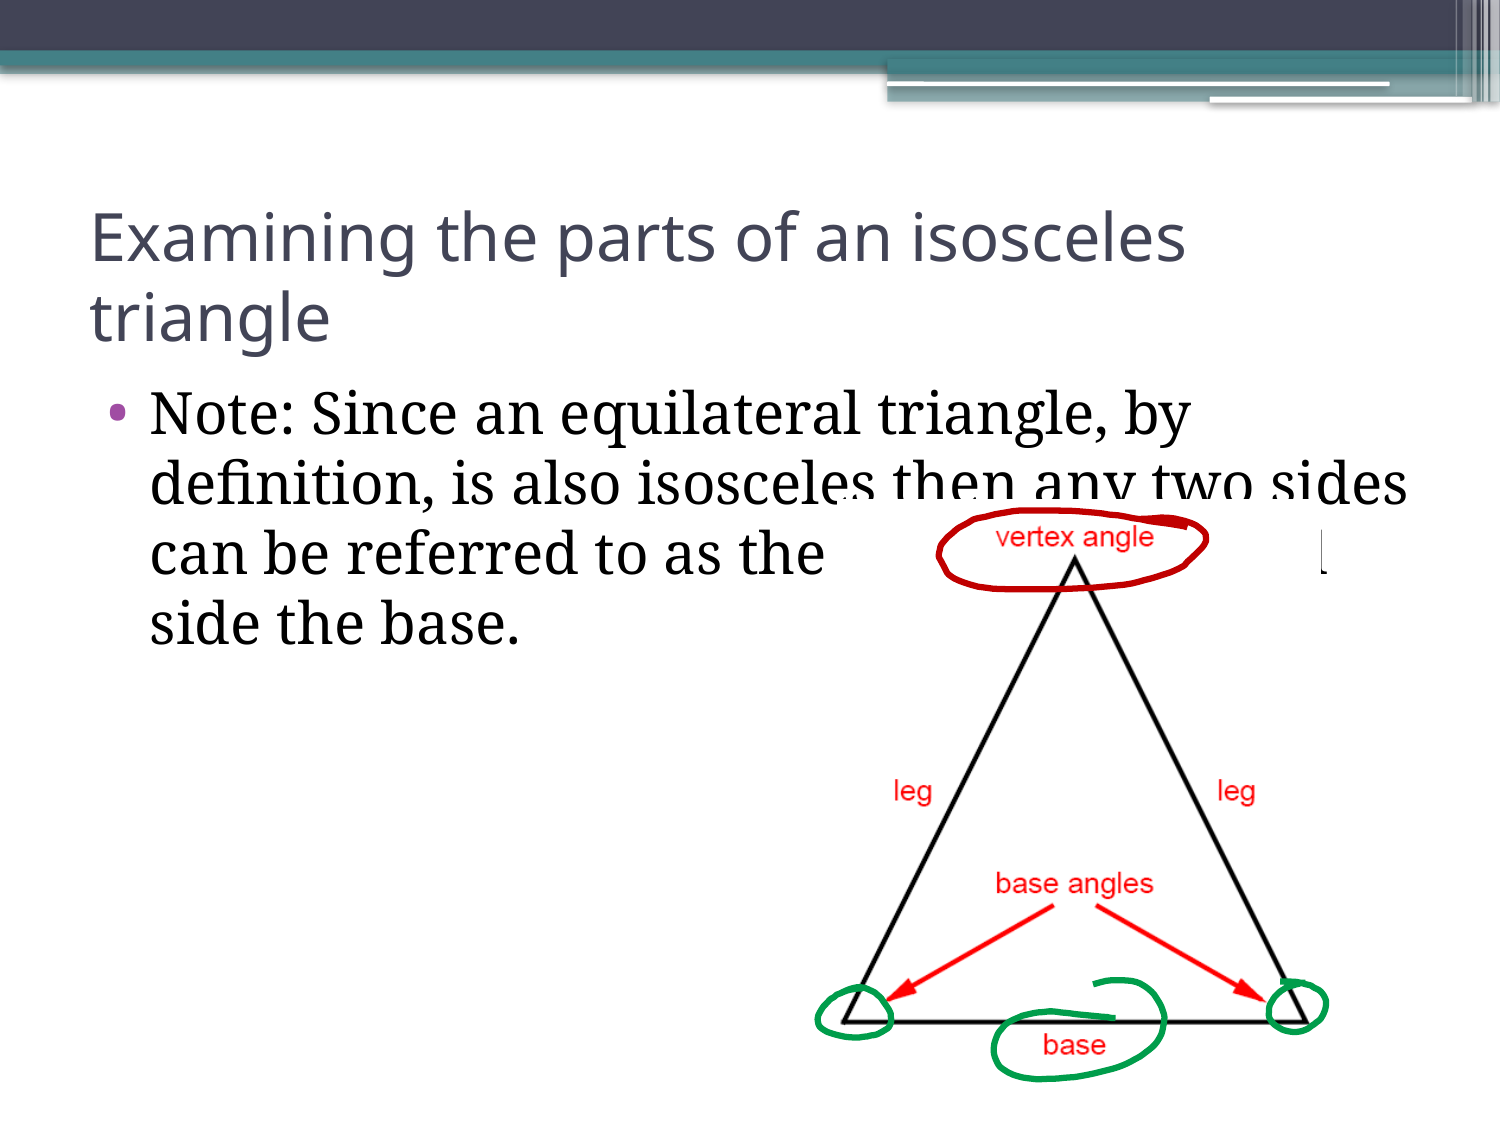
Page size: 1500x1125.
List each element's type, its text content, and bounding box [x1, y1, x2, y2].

text_box [816, 998, 830, 1034]
list Note: Since an equilateral triangle, by definition, is also isosceles then any two sides can be referred to as the legs and the third side the base. [75, 368, 1425, 1079]
picture [837, 499, 1321, 1063]
title Examining the parts of an isosceles triangle [75, 187, 1425, 363]
text_box [1009, 1074, 1095, 1080]
